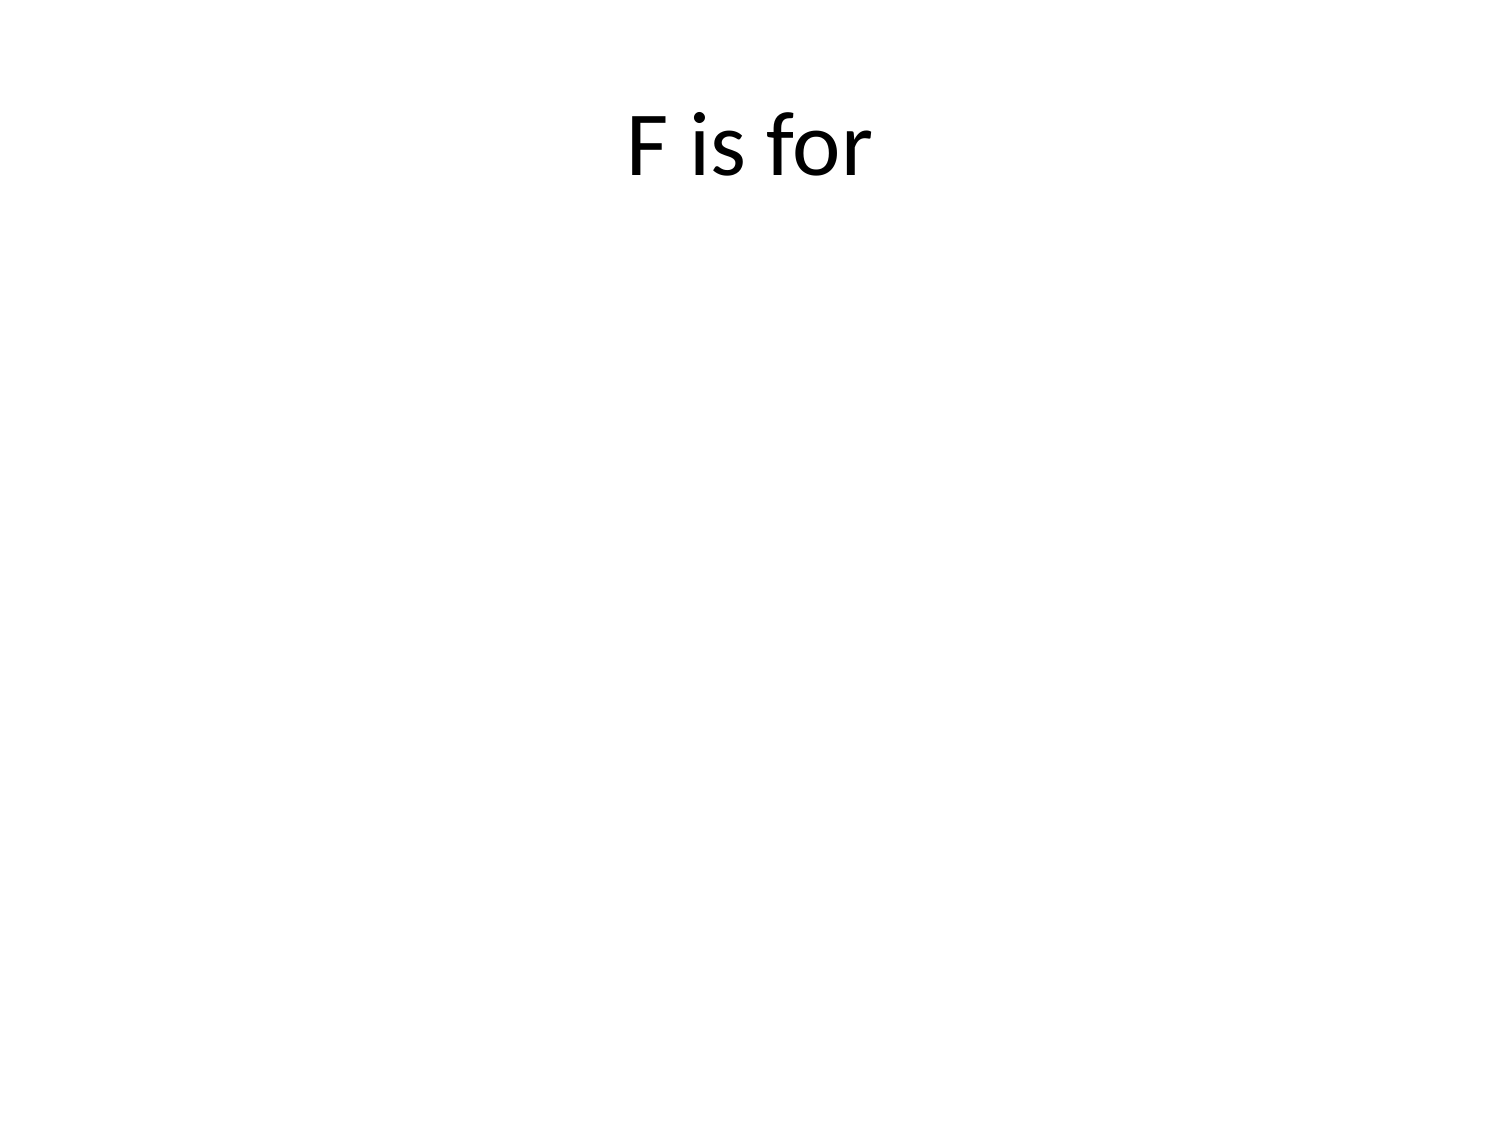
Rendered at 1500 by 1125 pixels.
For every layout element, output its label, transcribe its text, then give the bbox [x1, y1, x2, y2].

title F is for [75, 45, 1425, 233]
